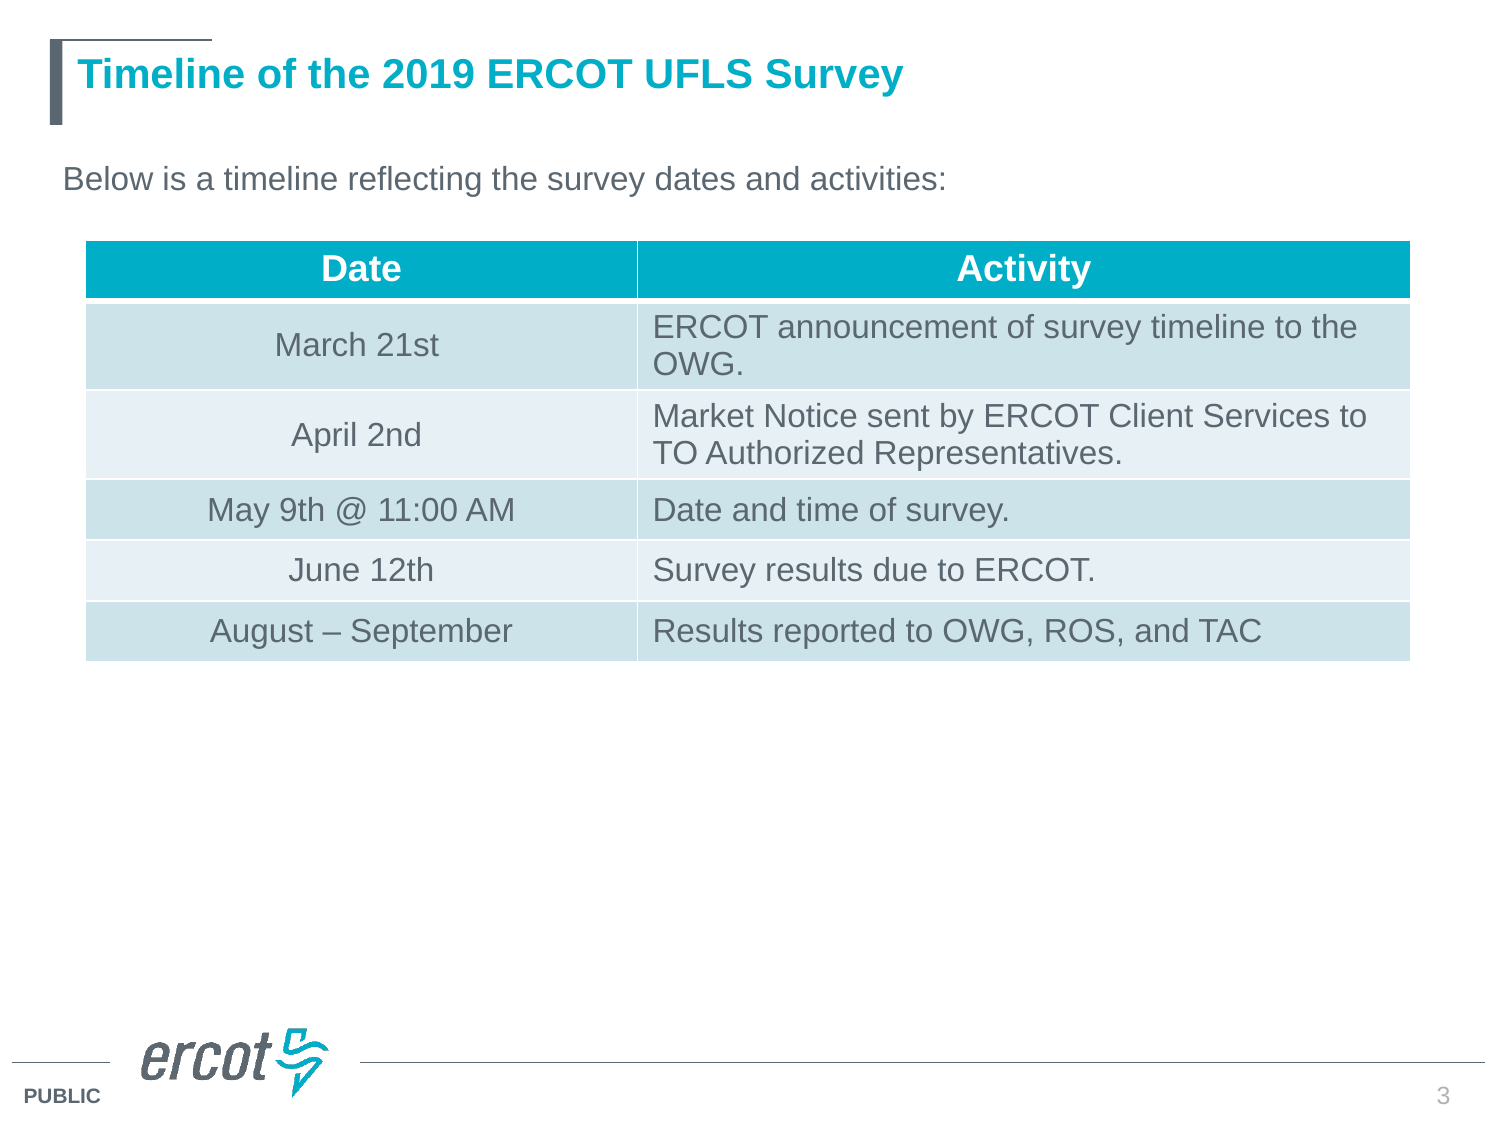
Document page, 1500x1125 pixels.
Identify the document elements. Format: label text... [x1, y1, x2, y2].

table_cell April 2nd [86, 391, 637, 478]
table_cell March 21st [86, 304, 637, 389]
table_cell August – September [86, 602, 637, 661]
table_cell Market Notice sent by ERCOT Client Services to TO Authorized Representatives. [638, 391, 1410, 478]
table_cell Date and time of survey. [638, 480, 1410, 539]
title Timeline of the 2019 ERCOT UFLS Survey [62, 39, 1450, 125]
table_cell Results reported to OWG, ROS, and TAC [638, 602, 1410, 661]
table_cell May 9th @ 11:00 AM [86, 480, 637, 539]
picture [137, 1024, 332, 1100]
table_cell Survey results due to ERCOT. [638, 541, 1410, 600]
slide_number 3 [1400, 1076, 1488, 1113]
list Below is a timeline reflecting the survey dates and activities: [48, 149, 1448, 950]
table_cell ERCOT announcement of survey timeline to the OWG. [638, 304, 1410, 389]
table_cell June 12th [86, 541, 637, 600]
table_header Activity [638, 241, 1410, 298]
table_header Date [86, 241, 637, 298]
